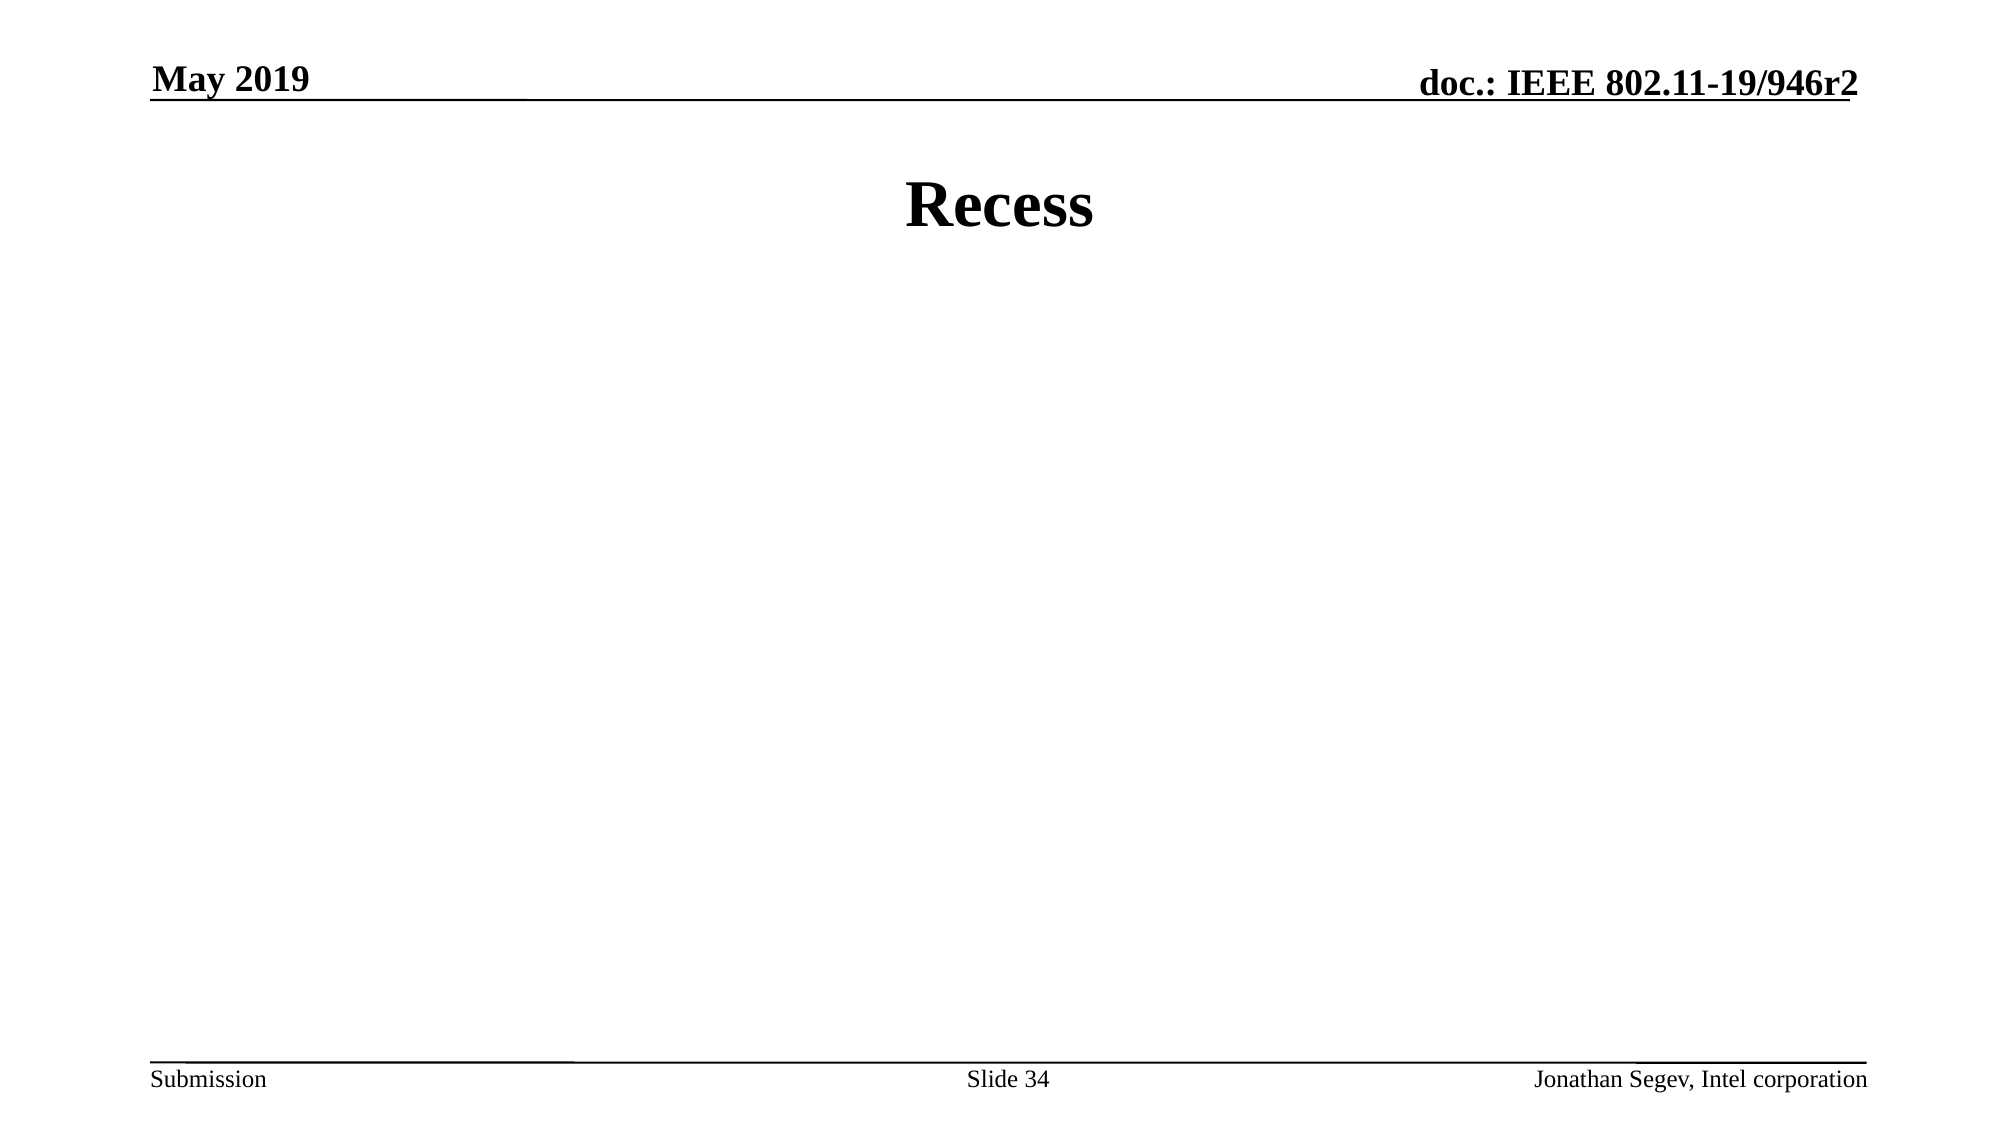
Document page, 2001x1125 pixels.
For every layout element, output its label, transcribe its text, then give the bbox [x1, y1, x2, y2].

footer Jonathan Segev, Intel corporation [1171, 1061, 1869, 1093]
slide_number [152, 54, 563, 100]
slide_number Slide 34 [950, 1061, 1067, 1123]
title Recess [149, 112, 1850, 288]
